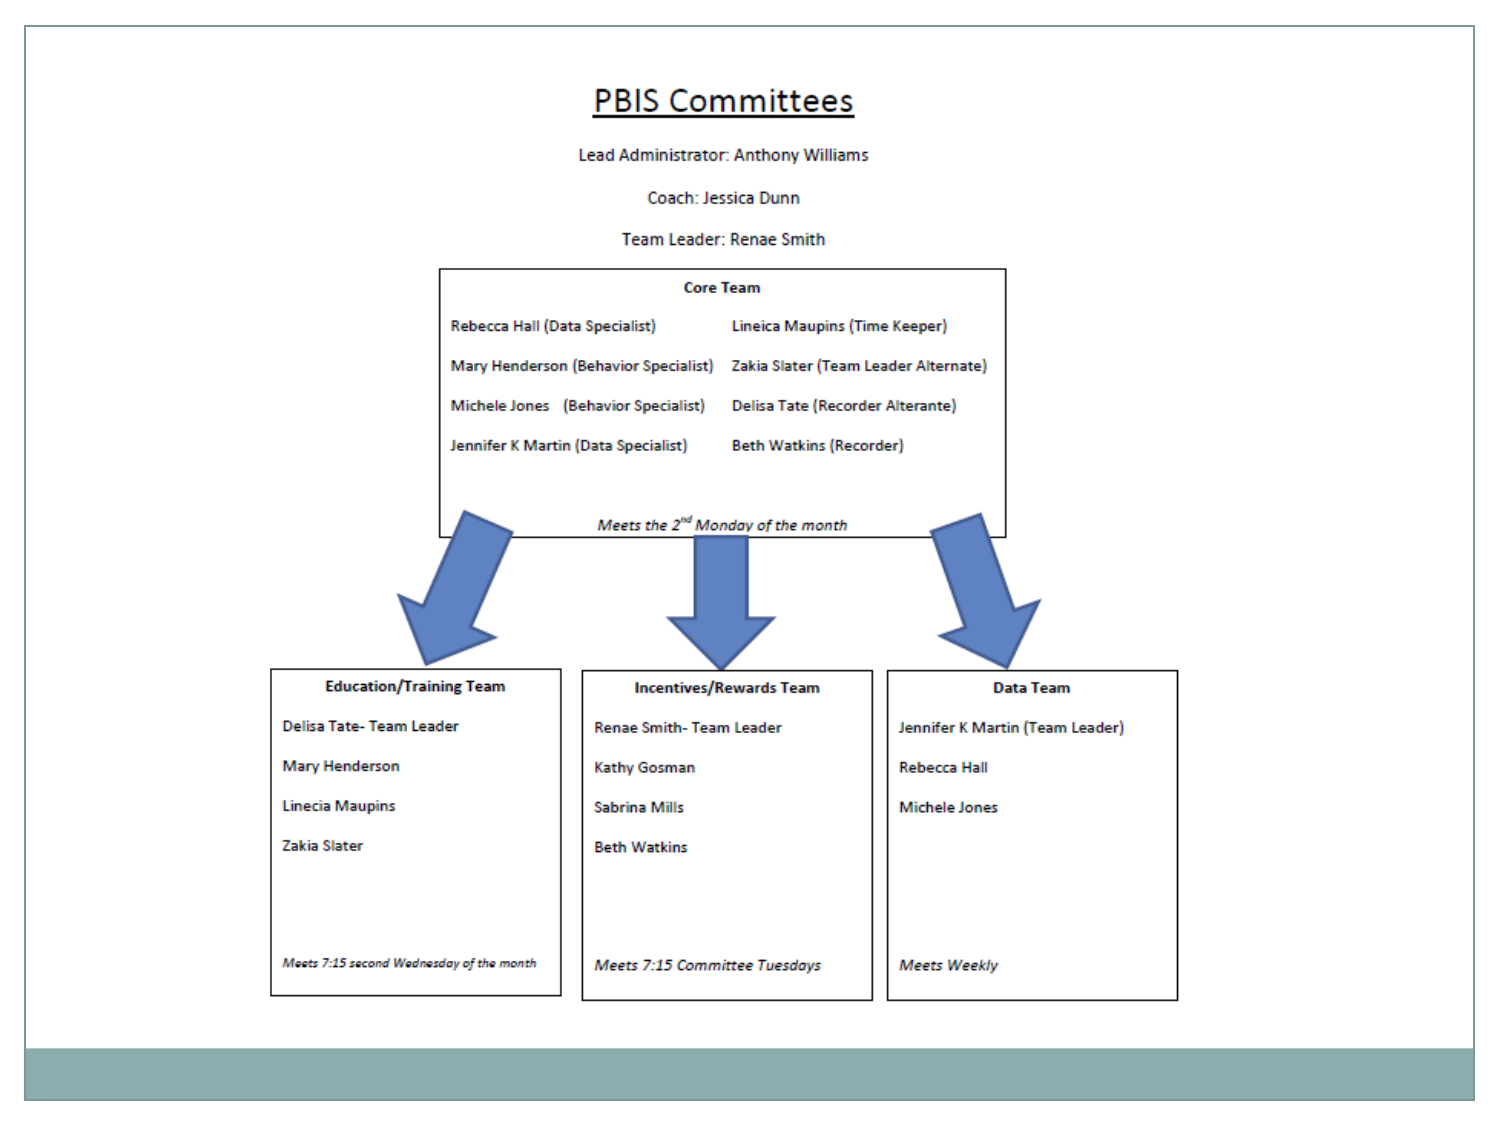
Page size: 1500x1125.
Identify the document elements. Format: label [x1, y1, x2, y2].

picture [249, 37, 1198, 1033]
